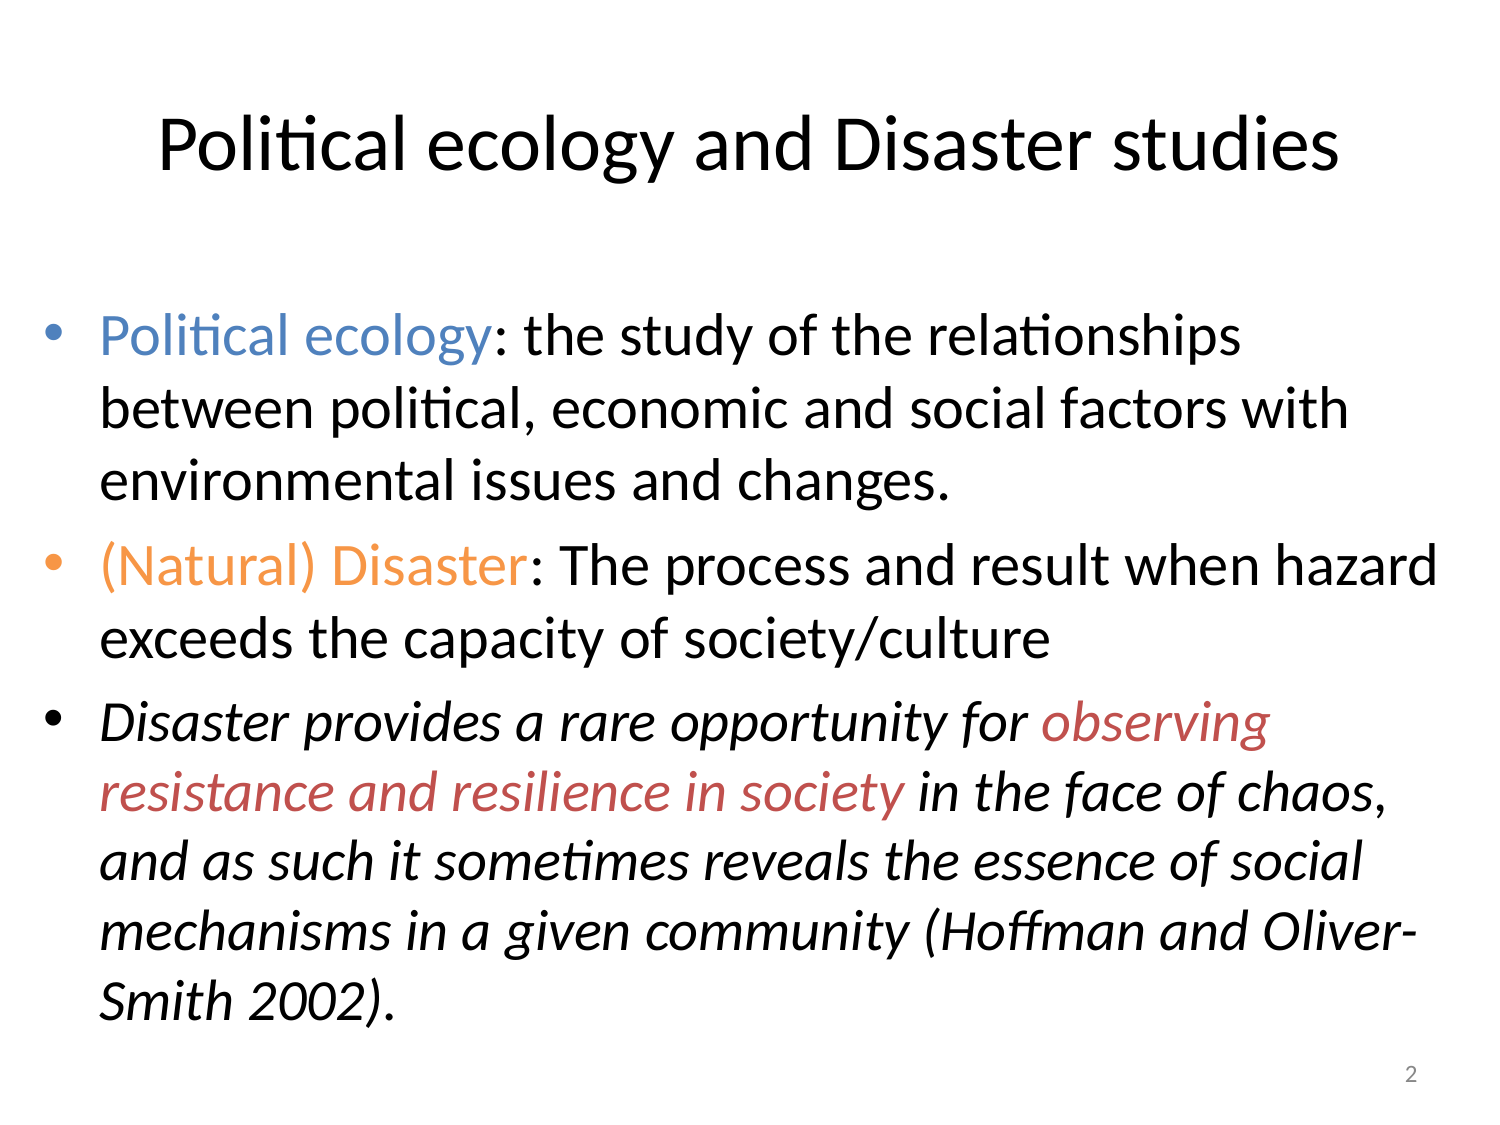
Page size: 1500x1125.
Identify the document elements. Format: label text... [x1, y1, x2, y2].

list Political ecology: the study of the relationships between political, economic and social factors with environmental issues and changes. (Natural) Disaster: The process and result when hazard exceeds the capacity of society/culture Disaster provides a rare opportunity for observing resistance and resilience in society in the face of chaos, and as such it sometimes reveals the essence of social mechanisms in a given community (Hoffman and Oliver-Smith 2002). [35, 209, 1465, 1119]
slide_number 2 [1394, 1050, 1426, 1096]
title Political ecology and Disaster studies [74, 44, 1426, 209]
